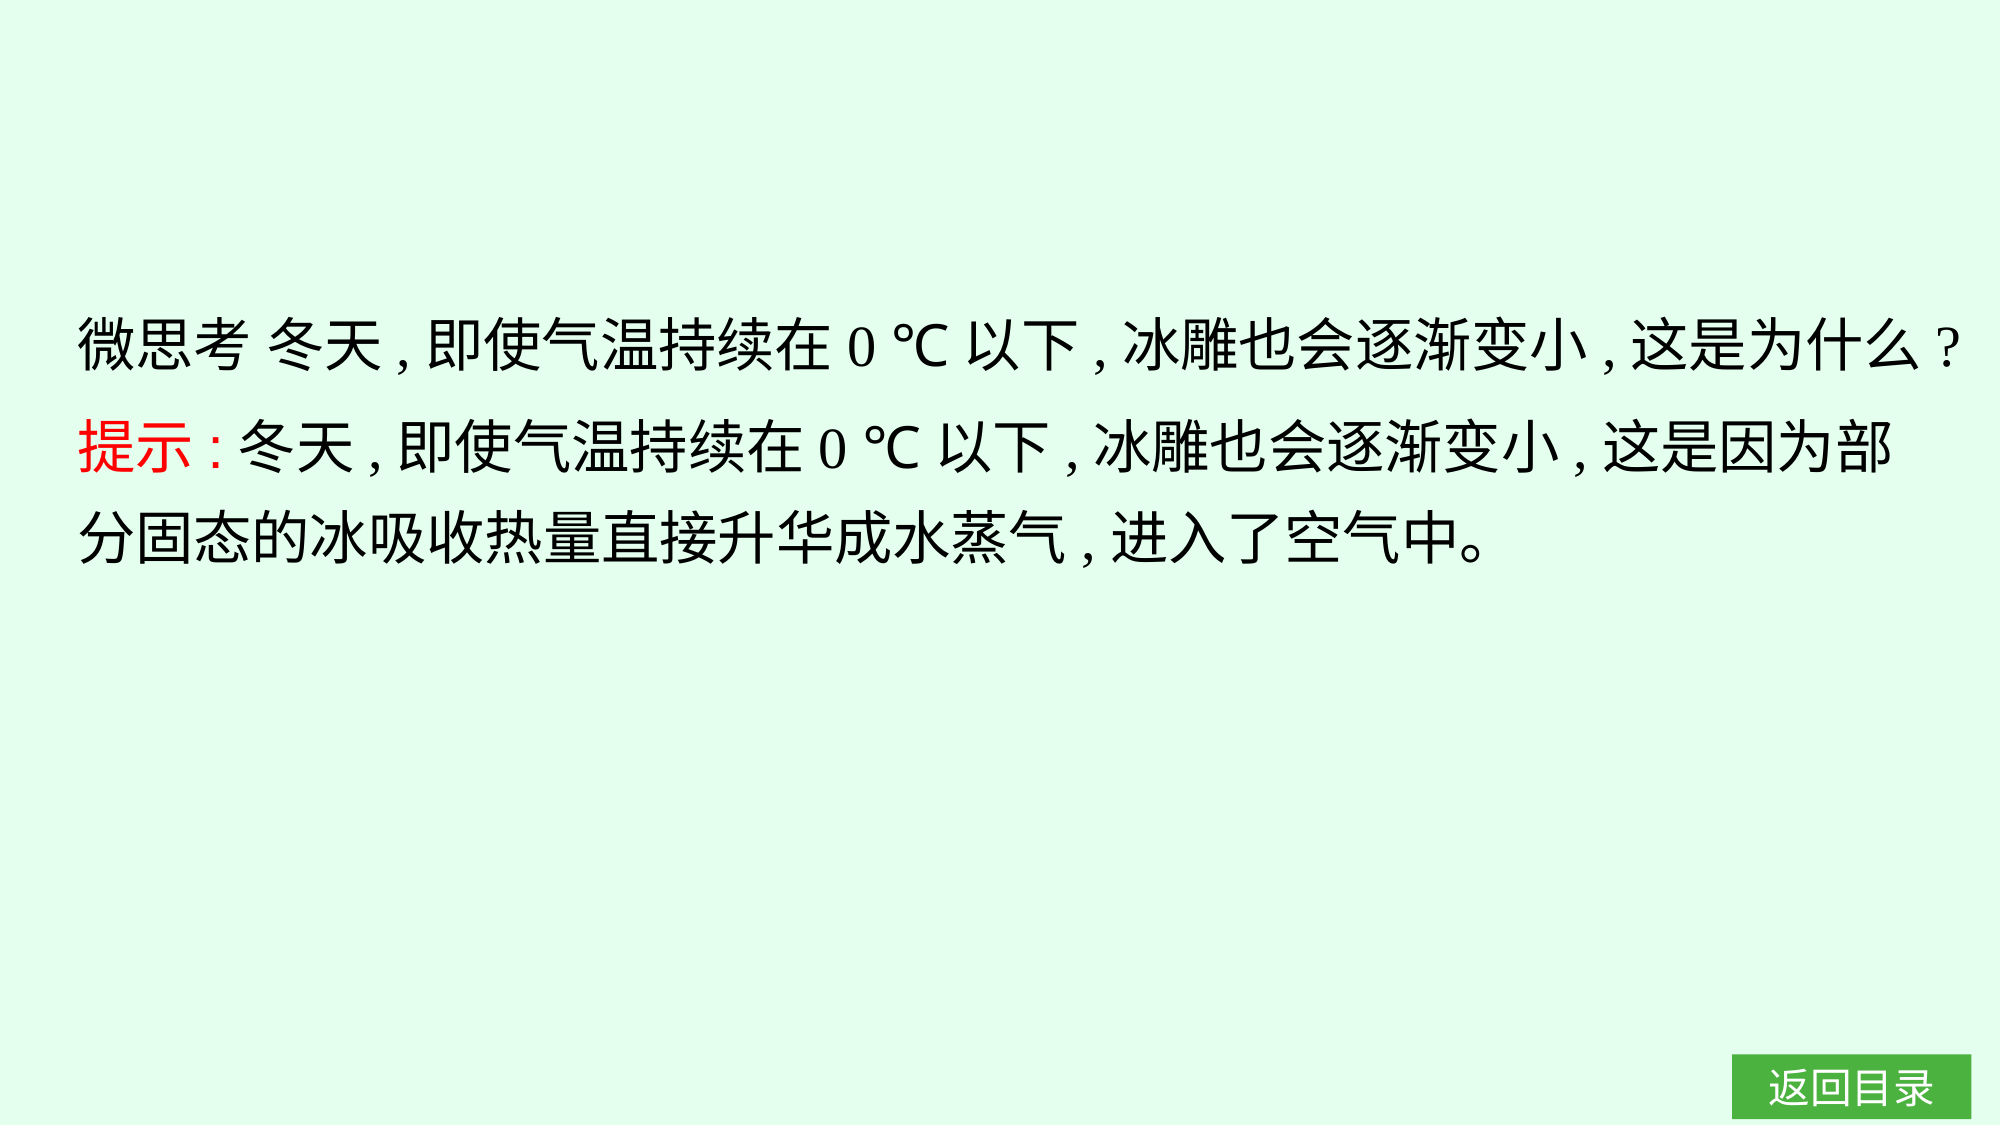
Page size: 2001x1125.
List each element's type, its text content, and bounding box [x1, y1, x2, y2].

text_box 微思考 冬天,即使气温持续在0 ℃以下,冰雕也会逐渐变小,这是为什么? [62, 279, 1938, 381]
text_box 提示:冬天,即使气温持续在0 ℃以下,冰雕也会逐渐变小,这是因为部分固态的冰吸收热量直接升华成水蒸气,进入了空气中。 [62, 381, 1938, 579]
